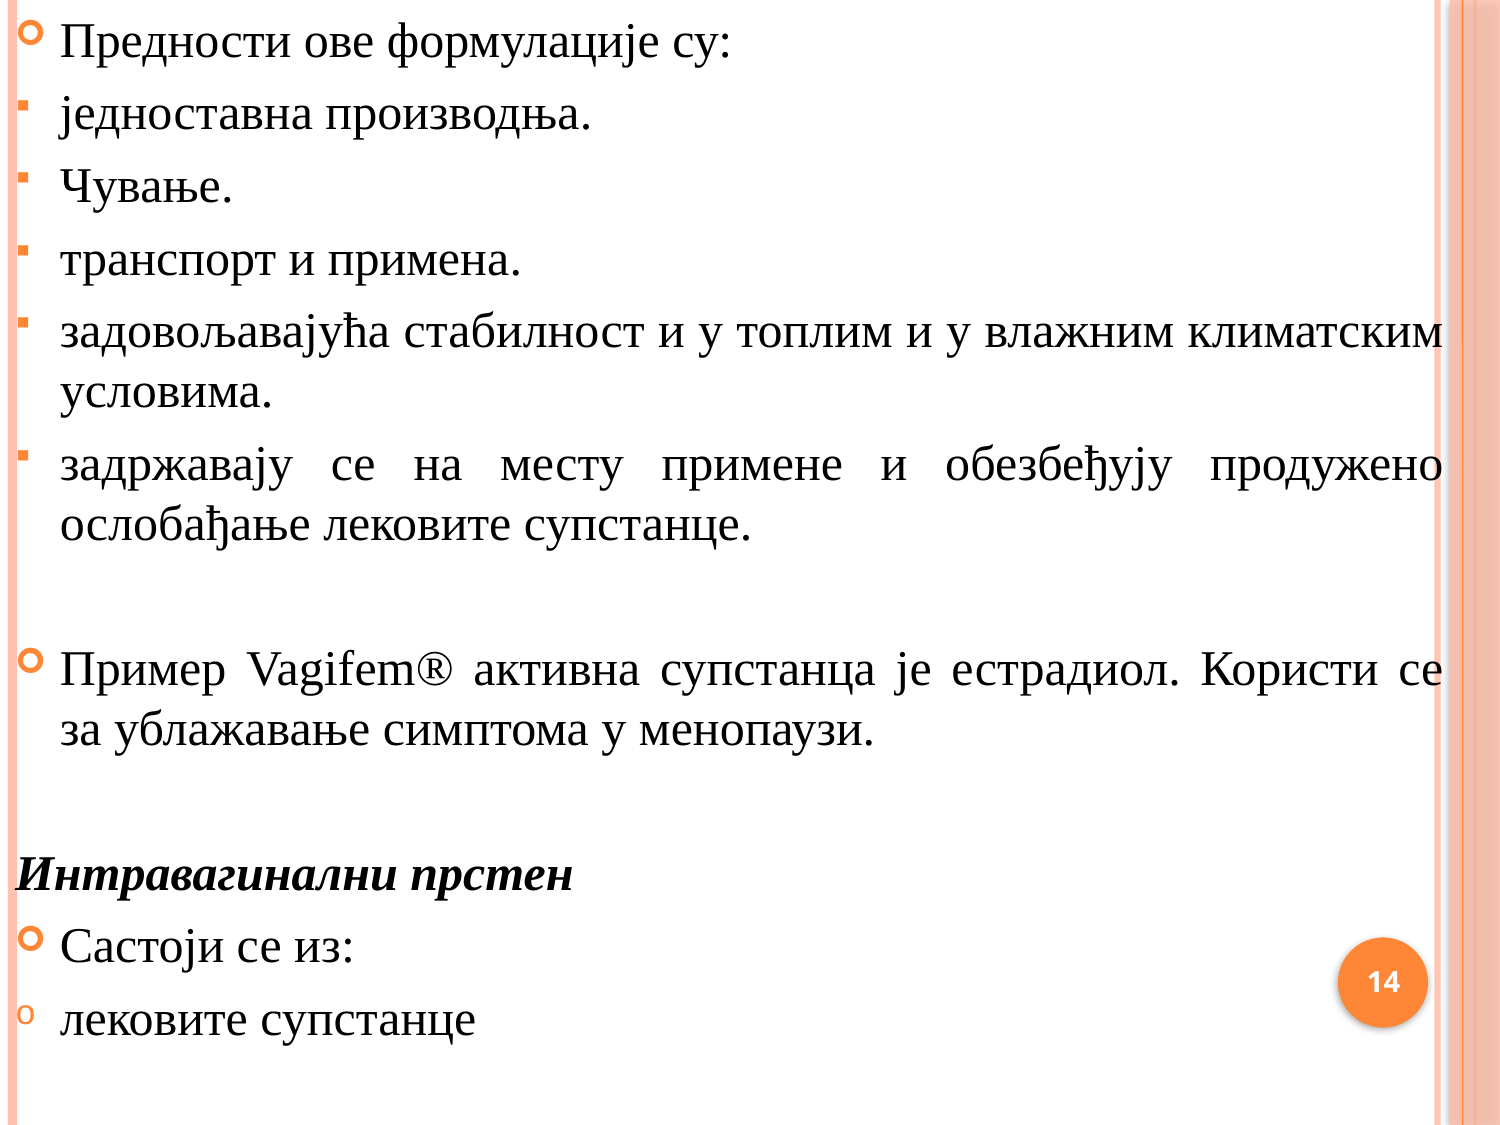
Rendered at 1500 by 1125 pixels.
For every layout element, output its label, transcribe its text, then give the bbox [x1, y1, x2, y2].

list Предности ове формулације су: једноставна производња. Чување. транспорт и примена. задовољавајућа стабилност и у топлим и у влажним климатским условима. задржавају се на месту примене и обезбеђују продужено ослобађање лековите супстанце. Пример Vagifem® активна супстанца је естрадиол. Користи се за ублажавање симптома у менопаузи. Интравагинални прстен Састоји се из: лековите супстанце [0, 0, 1460, 1125]
